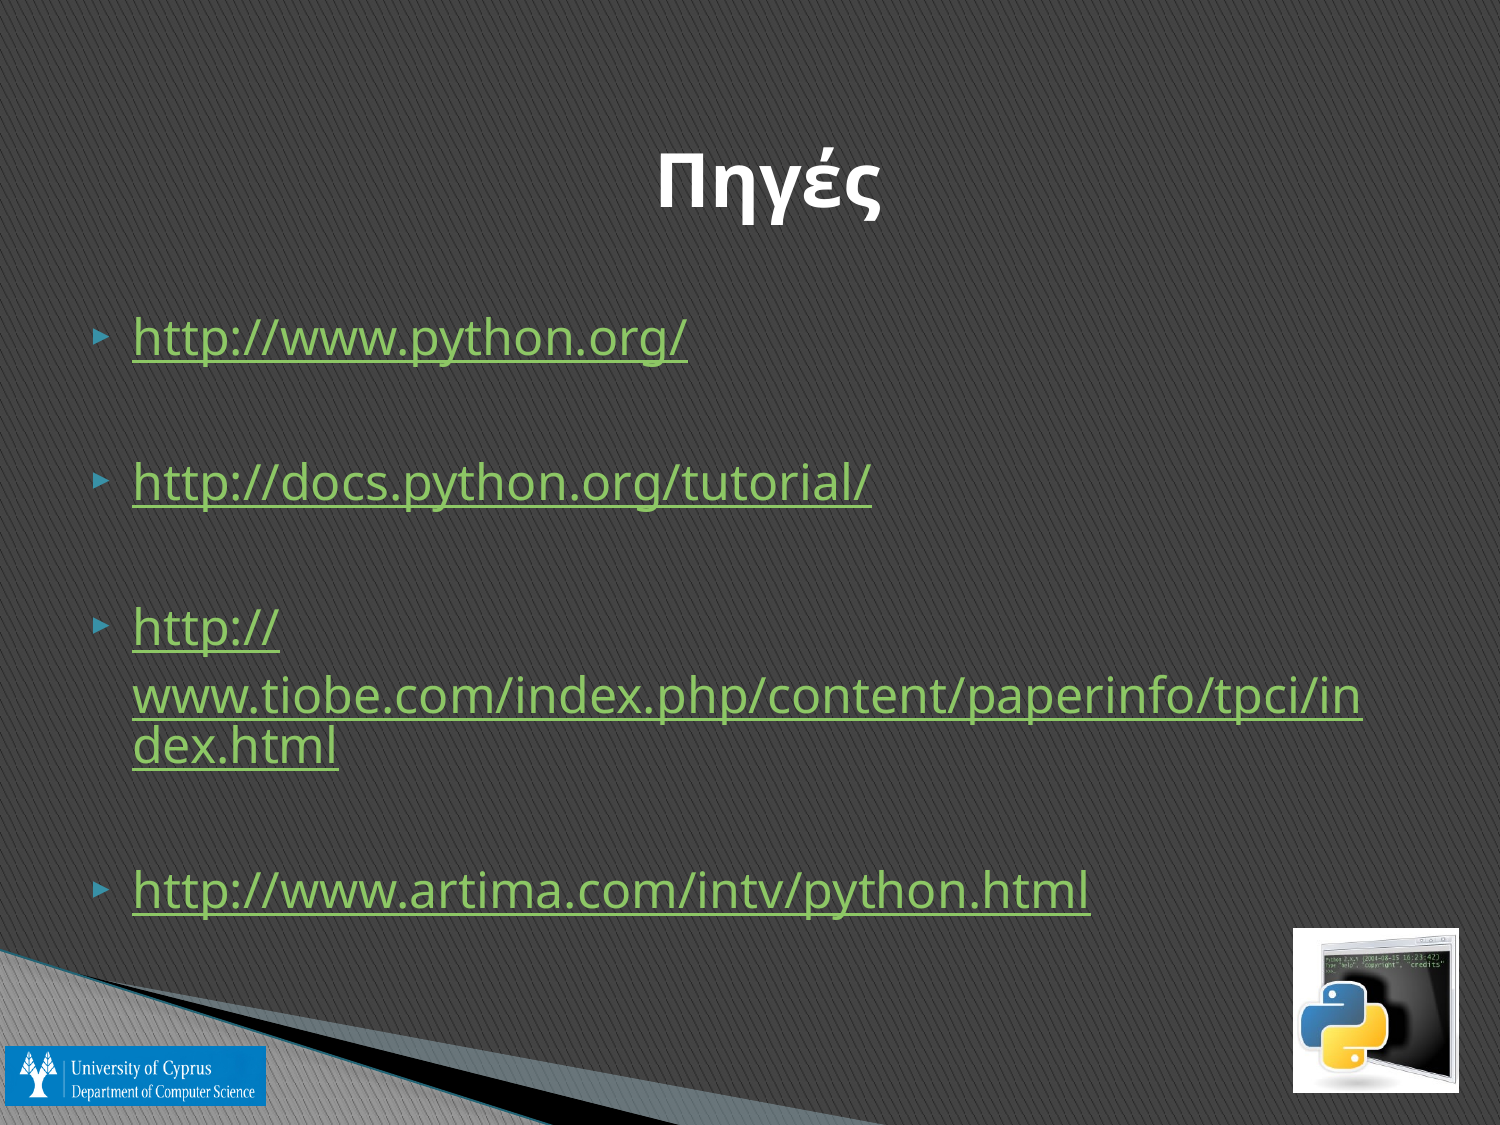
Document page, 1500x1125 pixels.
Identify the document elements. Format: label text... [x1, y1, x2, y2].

text_box Πηγές [92, 84, 1443, 272]
picture [5, 1046, 266, 1107]
text_box http://www.python.org/ http://docs.python.org/tutorial/ http://www.tiobe.com/index.php/content/paperinfo/tpci/index.html http://www.artima.com/intv/python.html [57, 298, 1408, 1041]
picture [1293, 928, 1459, 1093]
